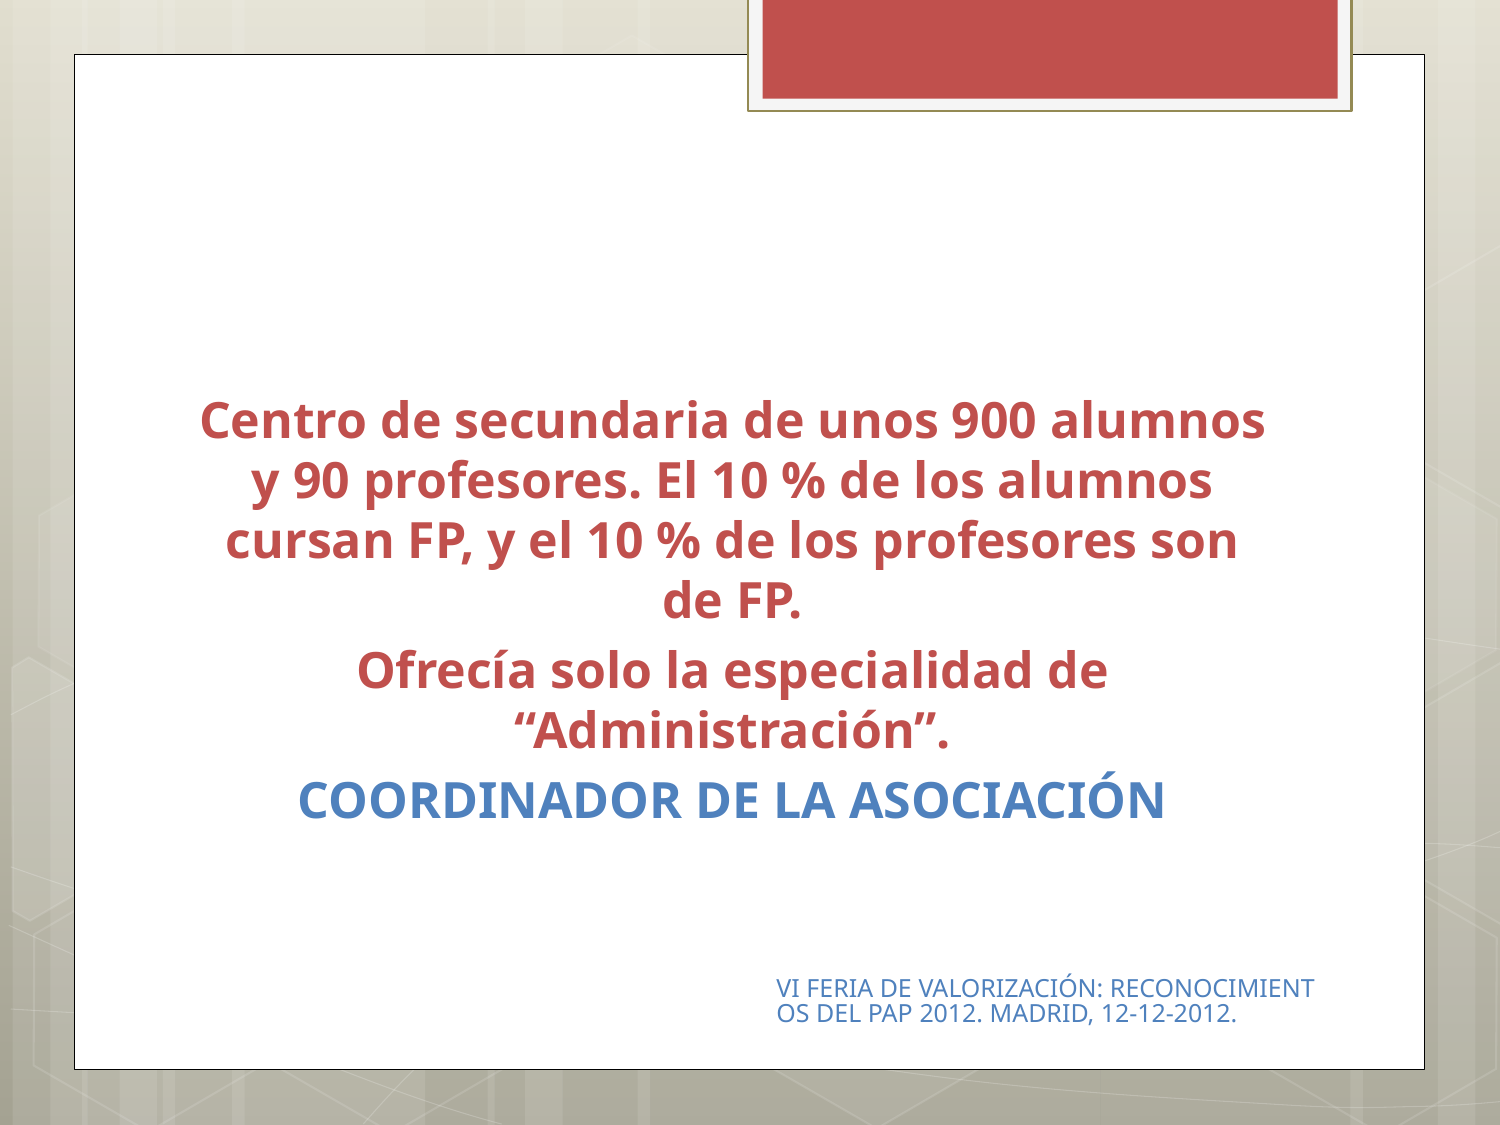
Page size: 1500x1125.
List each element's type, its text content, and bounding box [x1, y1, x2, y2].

footer VI FERIA DE VALORIZACIÓN: RECONOCIMIENTOS DEL PAP 2012. MADRID, 12-12-2012. [761, 960, 1336, 1020]
list Centro de secundaria de unos 900 alumnos y 90 profesores. El 10 % de los alumnos cursan FP, y el 10 % de los profesores son de FP. Ofrecía solo la especialidad de “Administración”. COORDINADOR DE LA ASOCIACIÓN [171, 381, 1283, 957]
